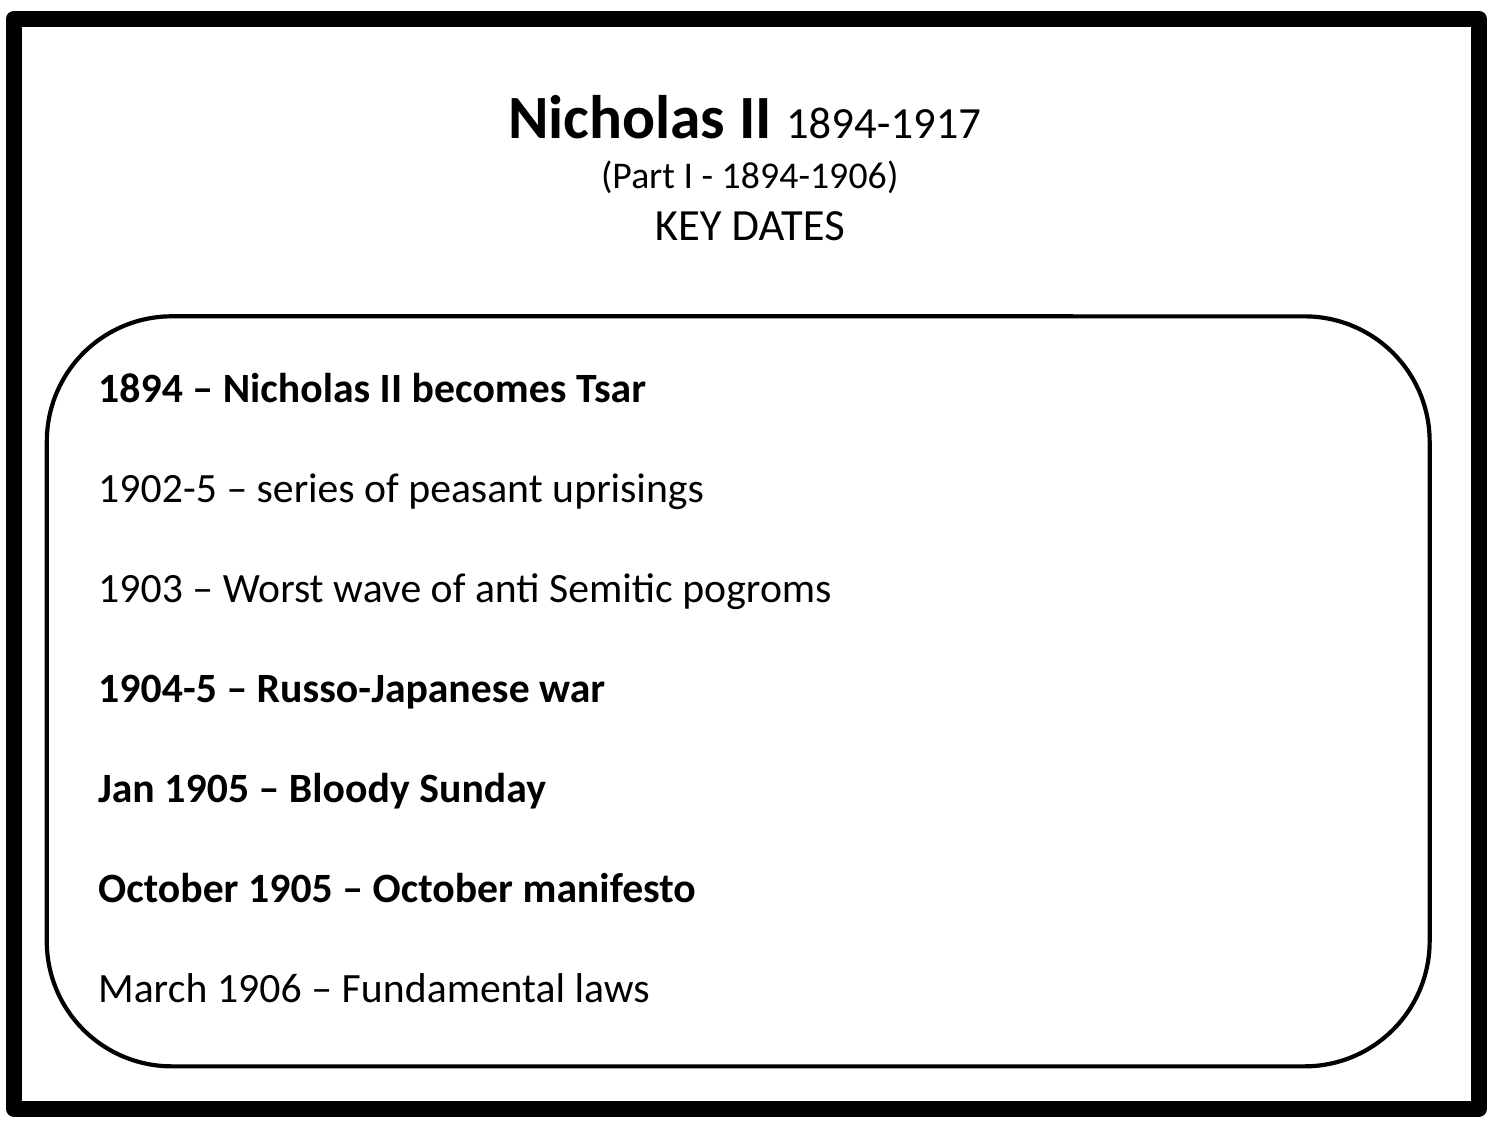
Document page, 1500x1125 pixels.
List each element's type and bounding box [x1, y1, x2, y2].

text_box [12, 17, 1481, 1111]
